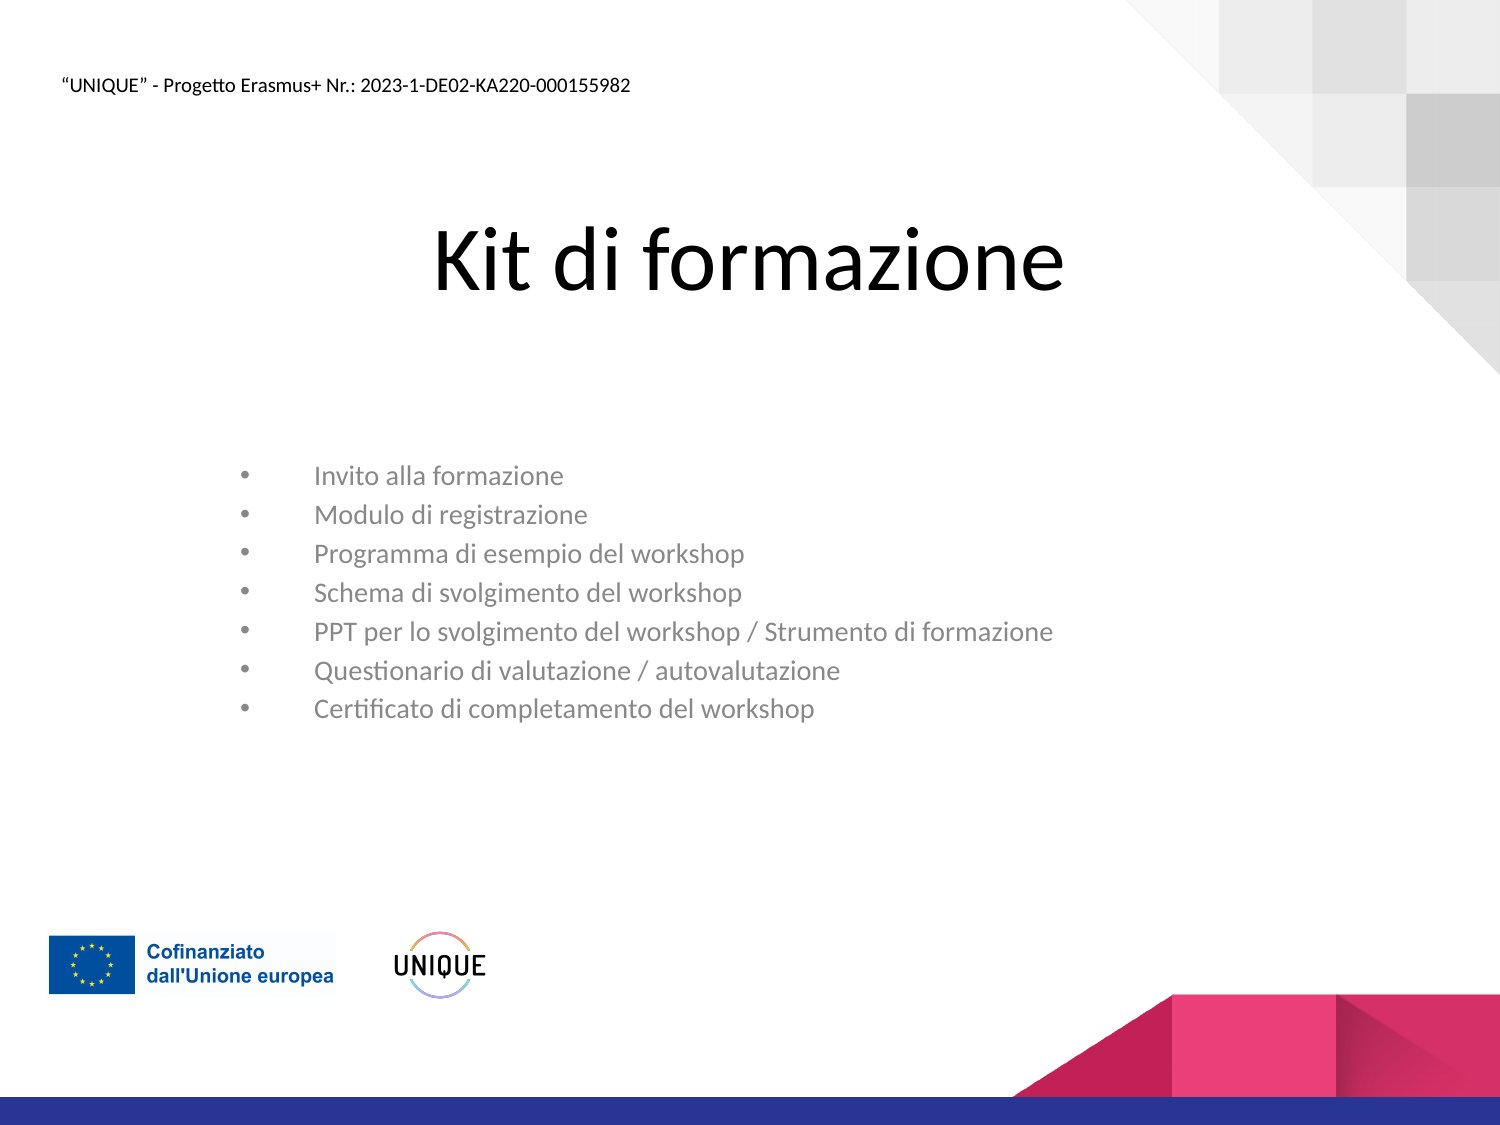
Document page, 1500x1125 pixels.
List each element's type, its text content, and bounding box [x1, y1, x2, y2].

picture [1125, 0, 1500, 375]
subtitle Invito alla formazione Modulo di registrazione Programma di esempio del workshop Schema di svolgimento del workshop PPT per lo svolgimento del workshop / Strumento di formazione Questionario di valutazione / autovalutazione Certificato di completamento del workshop [225, 450, 1275, 738]
picture [0, 919, 1500, 1125]
title Kit di formazione [112, 132, 1388, 375]
